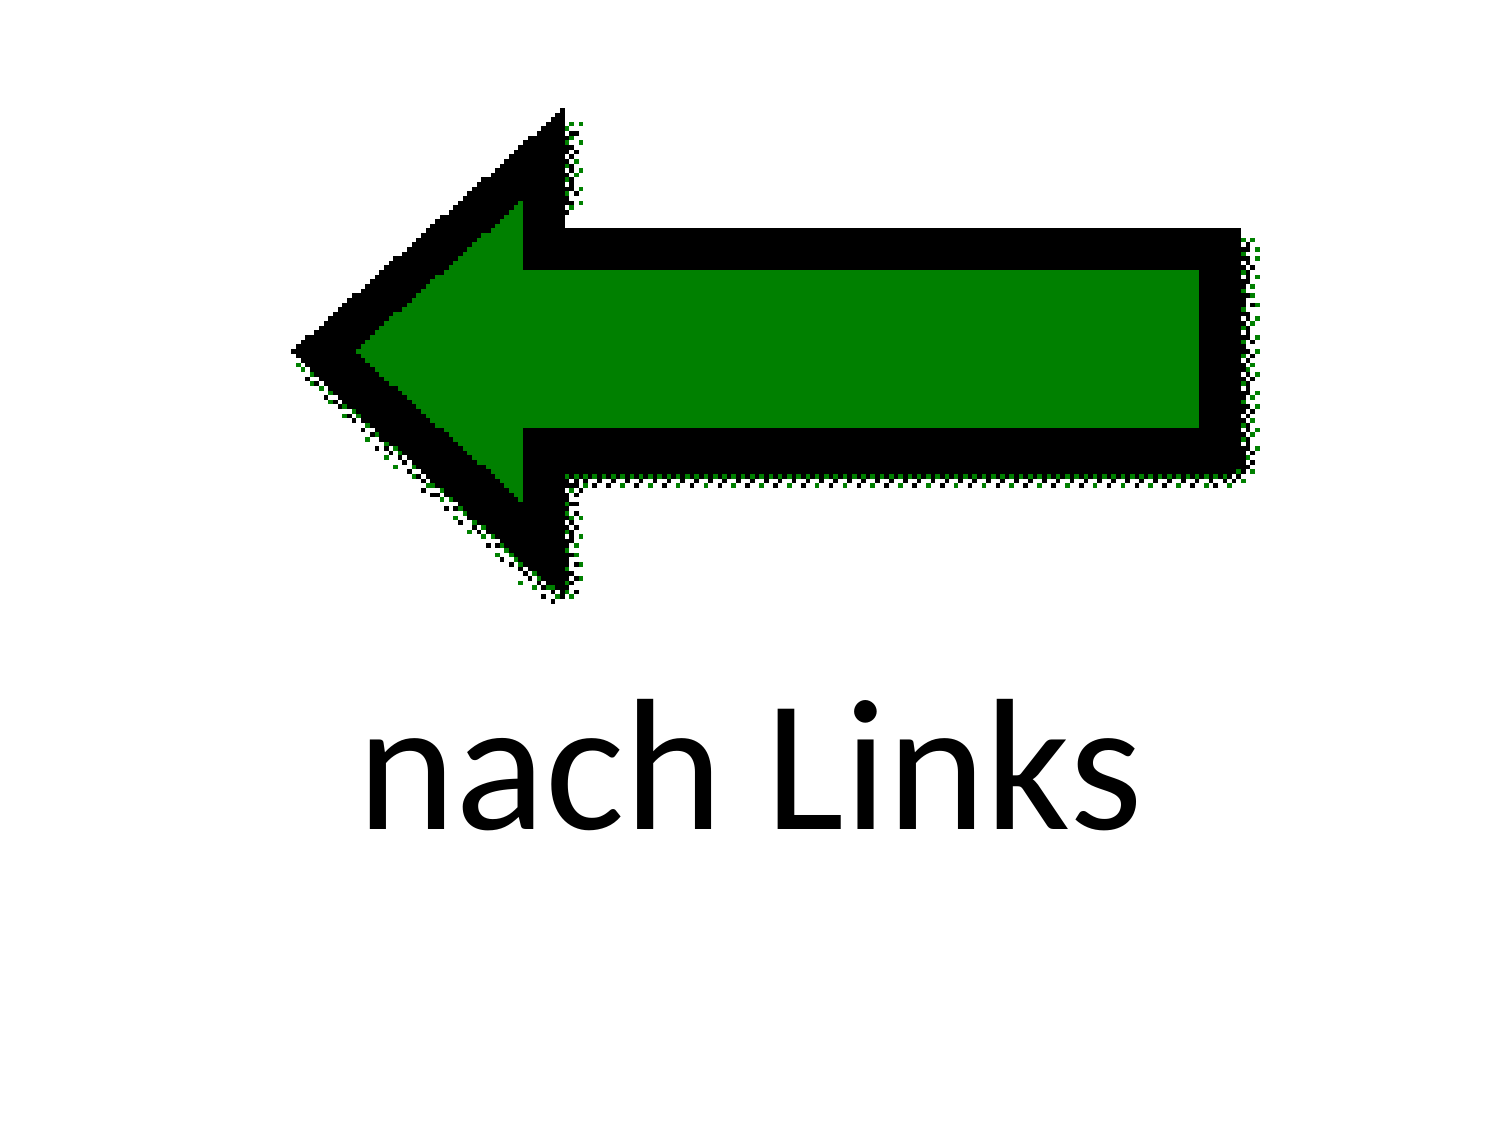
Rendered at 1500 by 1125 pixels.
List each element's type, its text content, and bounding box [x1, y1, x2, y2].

text_box nach Links [0, 634, 1500, 875]
picture [249, 57, 1288, 688]
